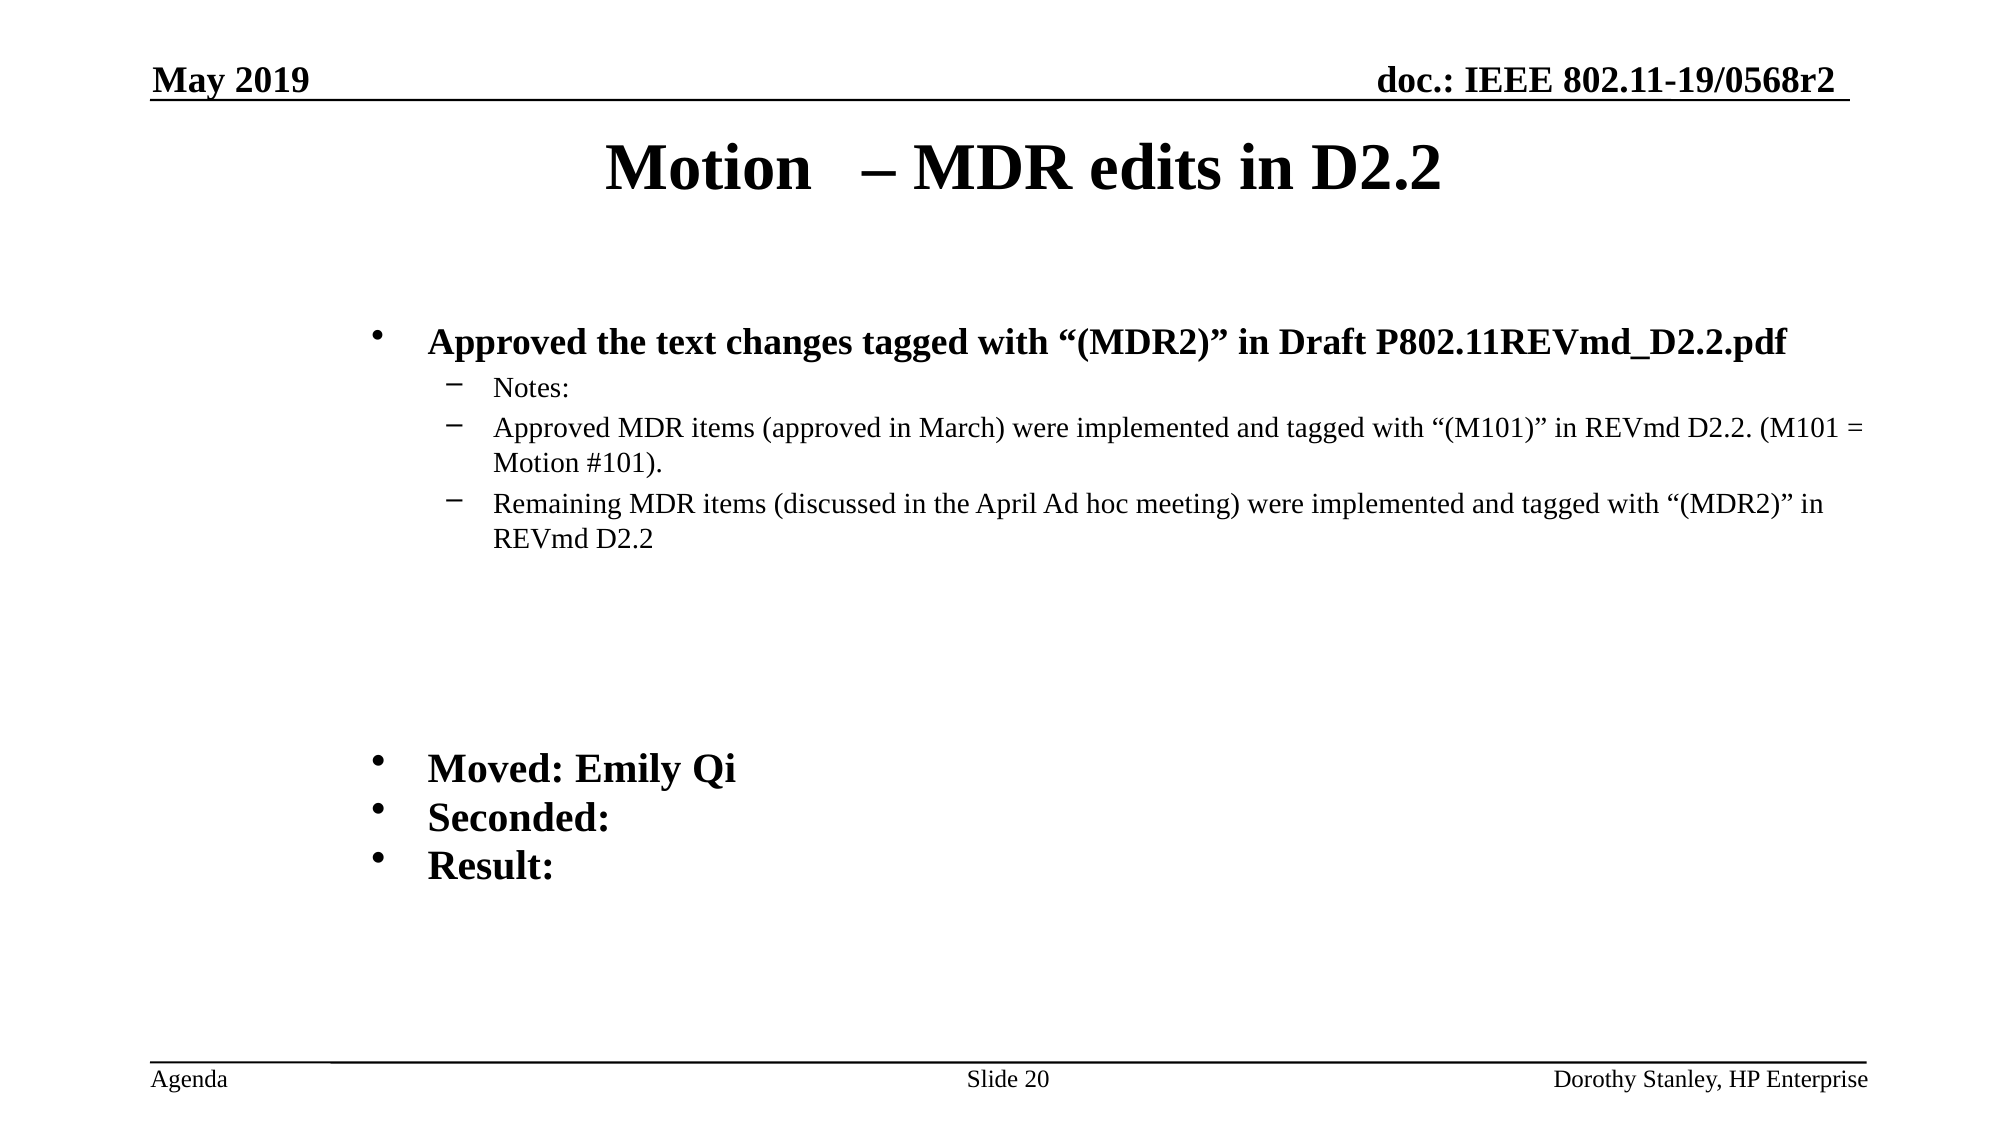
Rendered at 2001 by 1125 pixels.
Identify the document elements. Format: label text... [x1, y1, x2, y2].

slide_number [152, 54, 567, 100]
footer Dorothy Stanley, HP Enterprise [1549, 1062, 1869, 1093]
list Approved the text changes tagged with “(MDR2)” in Draft P802.11REVmd_D2.2.pdf Notes: Approved MDR items (approved in March) were implemented and tagged with “(M101)” in REVmd D2.2. (M101 = Motion #101). Remaining MDR items (discussed in the April Ad hoc meeting) were implemented and tagged with “(MDR2)” in REVmd D2.2 Moved: Emily Qi Seconded: Result: [356, 251, 1911, 1002]
slide_number Slide 20 [966, 1062, 1051, 1093]
title Motion – MDR edits in D2.2 [200, 75, 1850, 250]
